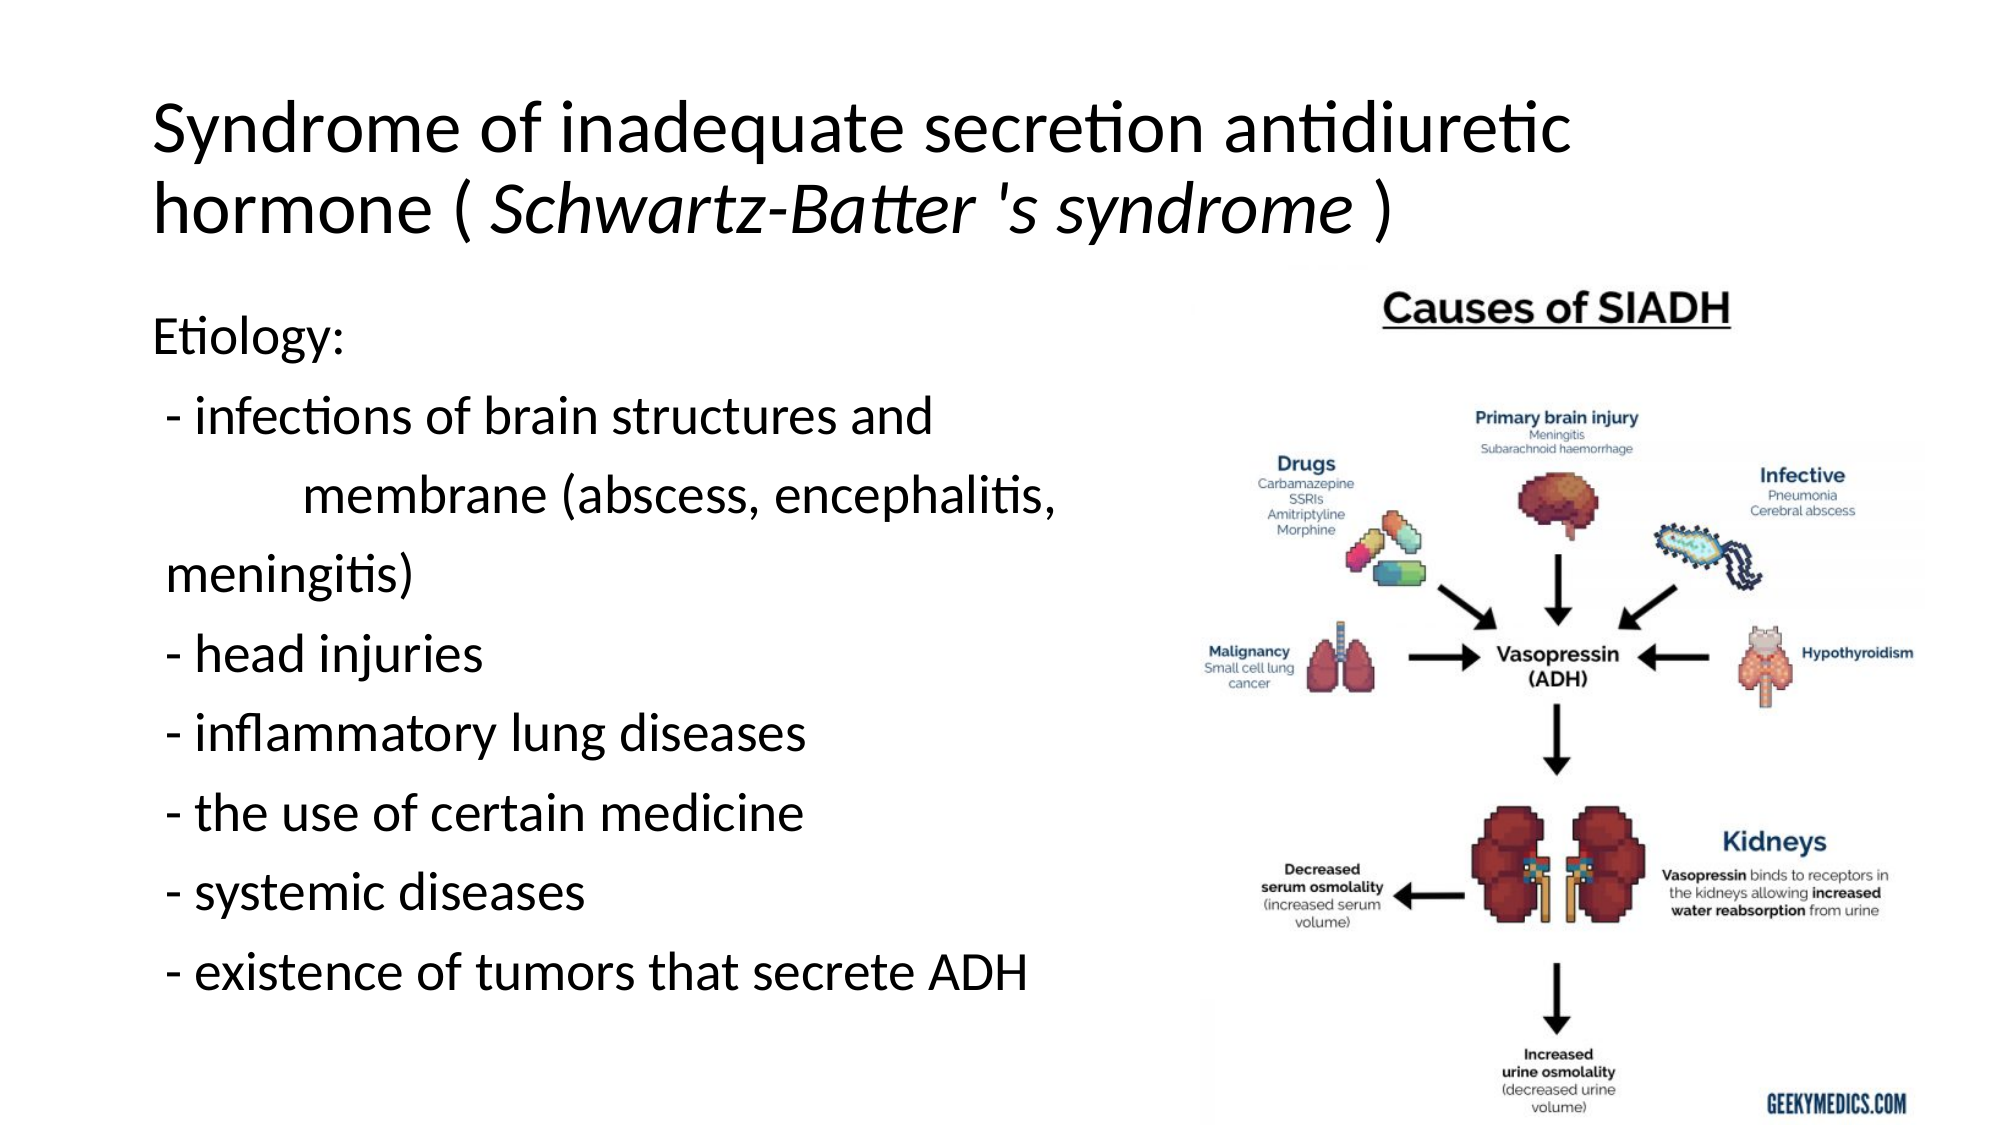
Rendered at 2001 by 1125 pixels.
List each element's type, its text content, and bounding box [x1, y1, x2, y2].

title Syndrome of inadequate secretion antidiuretic hormone ( Schwartz-Batter 's syndrome ) [137, 59, 1863, 278]
picture [1191, 246, 1925, 1125]
list Etiology: - infections of brain structures and membrane (abscess, encephalitis, meningitis) - head injuries - inflammatory lung diseases - the use of certain medicine - systemic diseases - existence of tumors that secrete ADH [137, 299, 1191, 1014]
